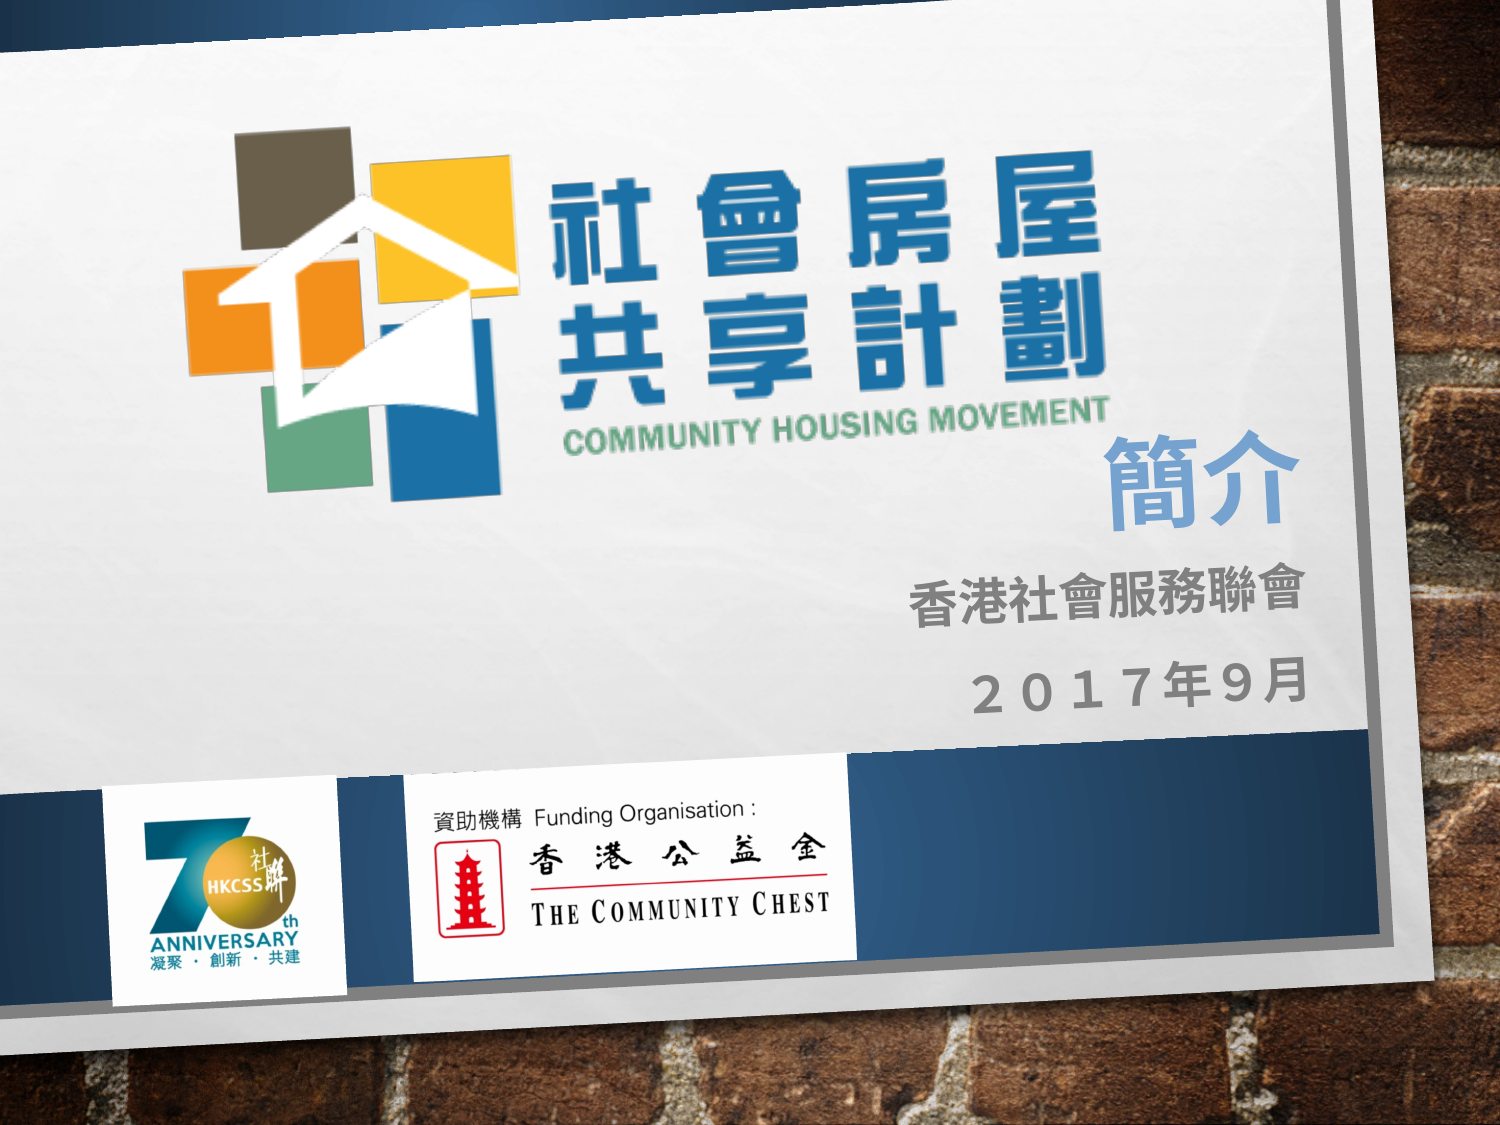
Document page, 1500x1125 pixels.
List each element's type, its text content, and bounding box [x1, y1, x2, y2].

picture [404, 753, 857, 982]
picture [101, 774, 348, 1007]
subtitle 香港社會服務聯會 ２０１７年９月 [89, 533, 1325, 688]
picture [0, 0, 1500, 1125]
title 簡介 [62, 77, 1321, 607]
picture [155, 56, 1131, 537]
